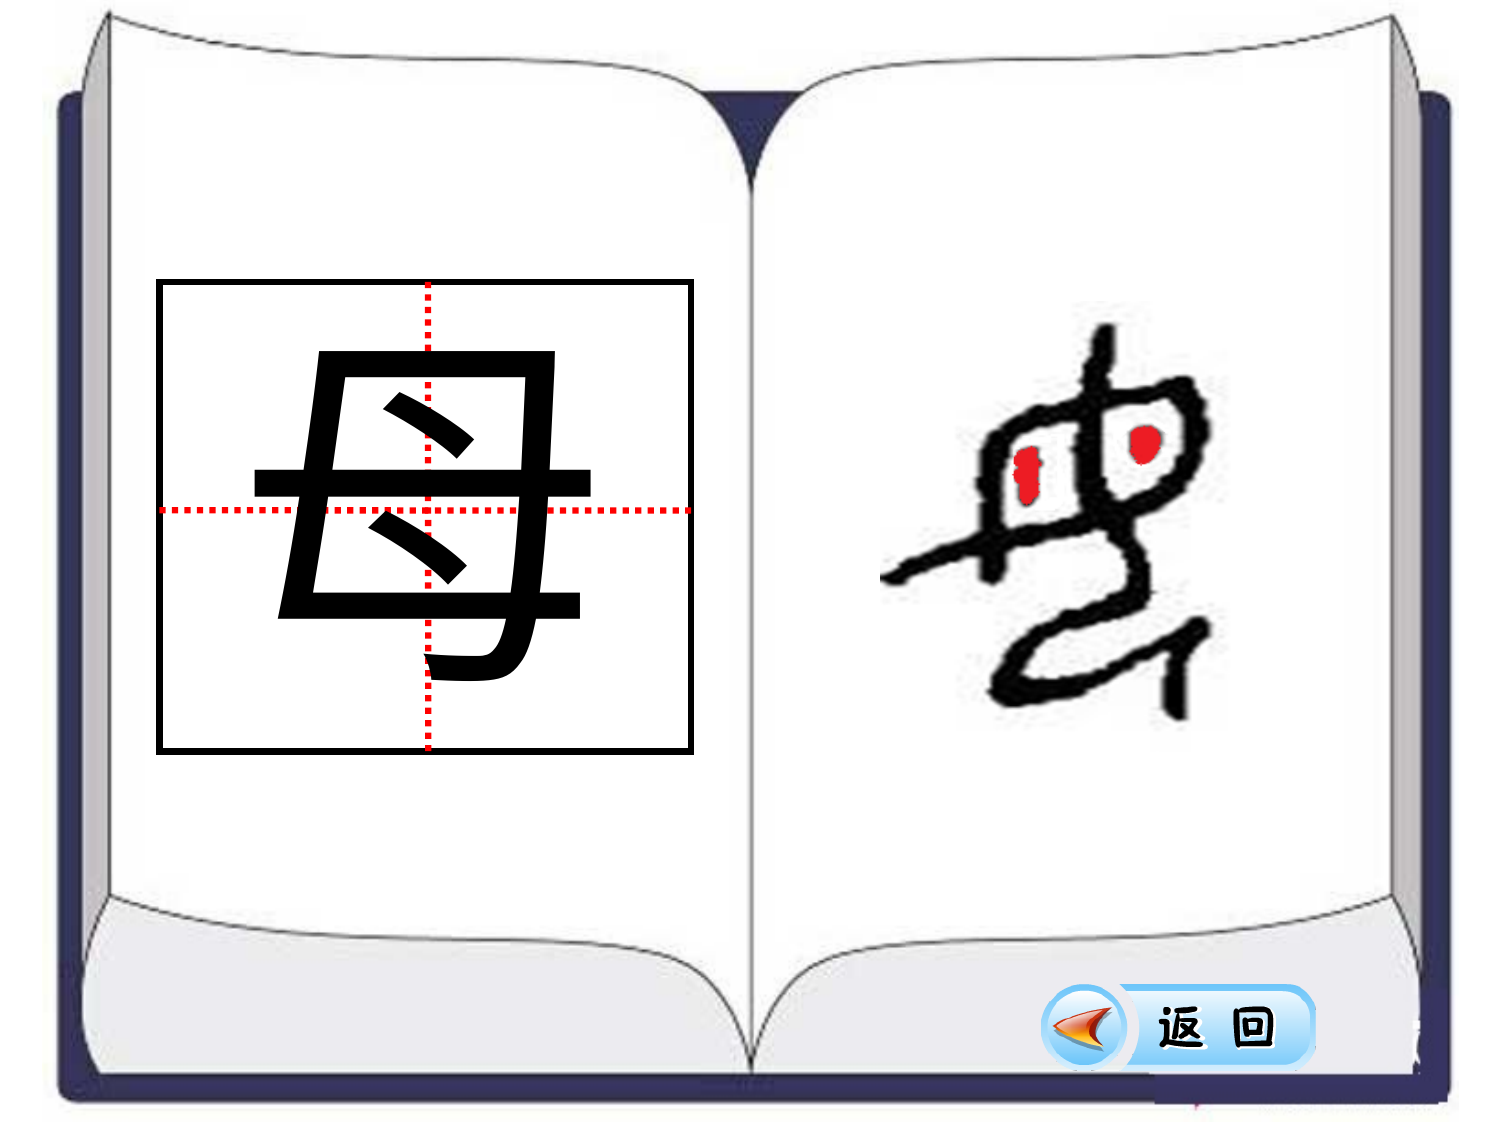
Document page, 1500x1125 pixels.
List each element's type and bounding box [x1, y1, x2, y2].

text_box [159, 281, 692, 752]
picture [42, 0, 1459, 1123]
